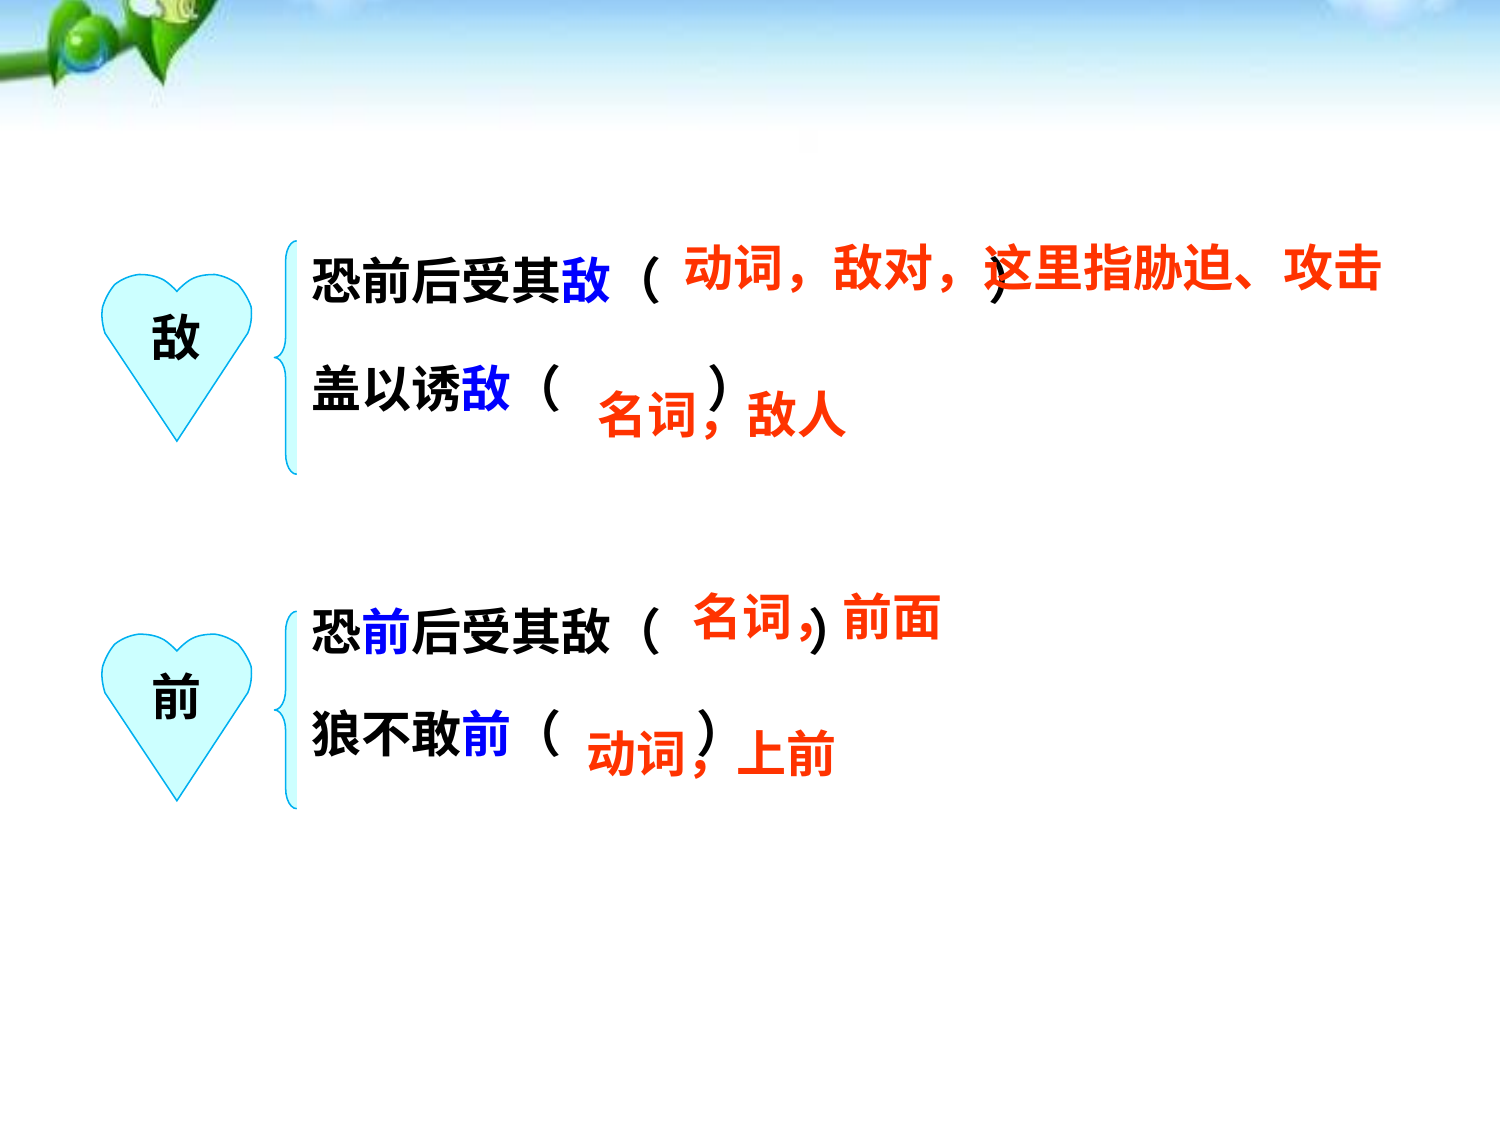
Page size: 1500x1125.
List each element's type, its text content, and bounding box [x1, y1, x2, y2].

text_box 动词，上前 [571, 715, 896, 790]
text_box 名词，敌人 [582, 376, 919, 452]
picture [0, 0, 1500, 1125]
text_box 恐前后受其敌（ ） 盖以诱敌（ ） [296, 211, 1442, 426]
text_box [100, 611, 297, 809]
text_box 名词，前面 [677, 577, 1042, 653]
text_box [100, 240, 297, 475]
text_box 动词，敌对，这里指胁迫、攻击 [668, 228, 1435, 304]
text_box 恐前后受其敌（ ） 狼不敢前（ ） [296, 562, 1398, 771]
